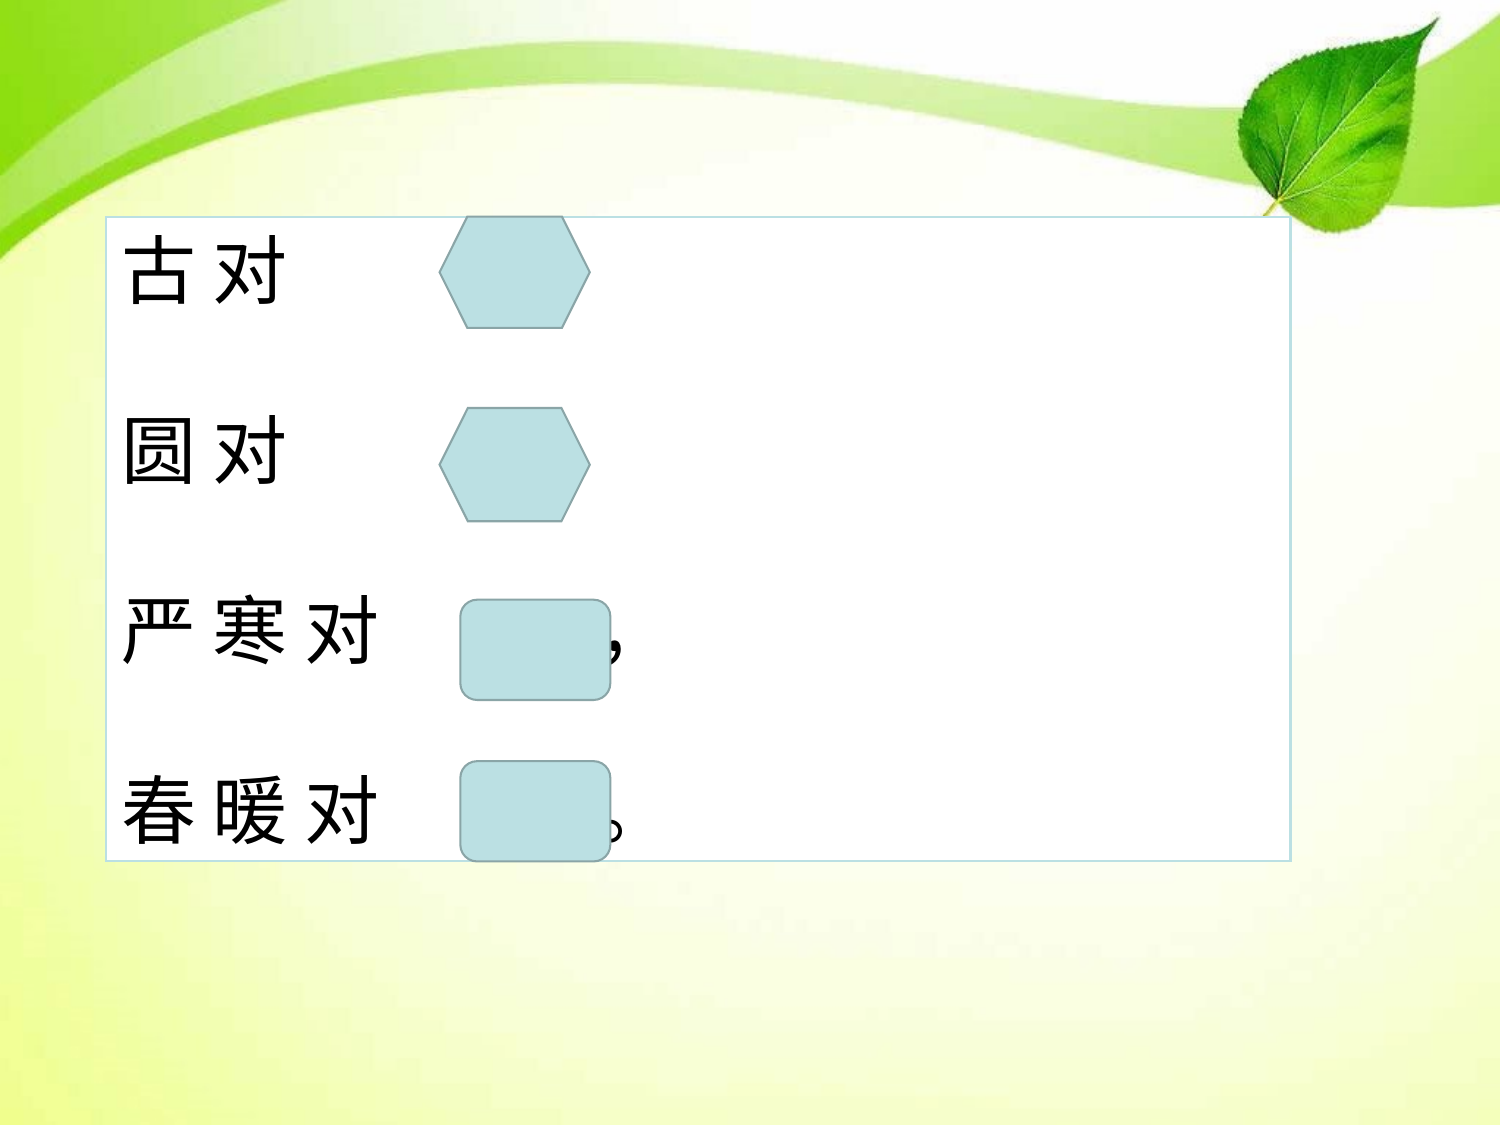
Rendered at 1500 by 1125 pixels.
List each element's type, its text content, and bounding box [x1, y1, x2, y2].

text_box 古 对 ， 圆 对 。 严 寒 对 ， 春 暖 对 。 [105, 216, 1292, 862]
text_box [459, 760, 612, 863]
text_box [459, 598, 612, 702]
text_box [438, 215, 591, 329]
text_box [438, 406, 591, 523]
picture [0, 0, 1500, 1125]
